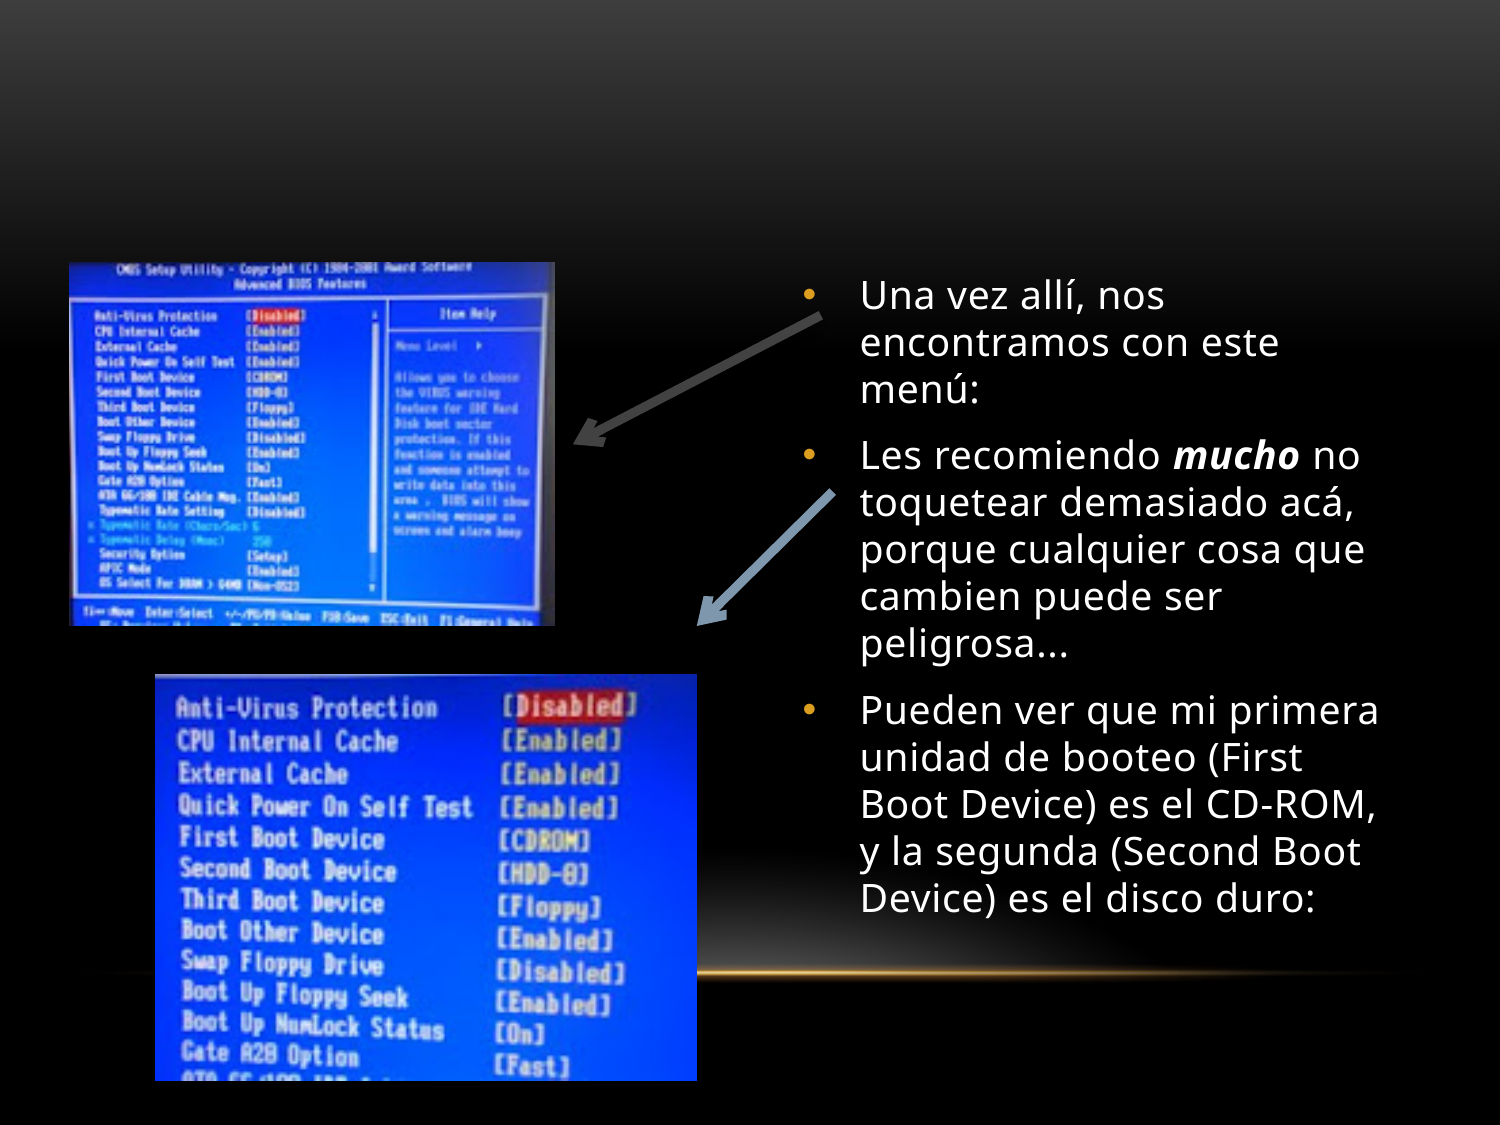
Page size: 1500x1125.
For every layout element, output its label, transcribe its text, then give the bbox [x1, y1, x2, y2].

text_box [696, 491, 833, 627]
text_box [572, 314, 822, 445]
picture [0, 0, 1500, 1125]
list Una vez allí, nos encontramos con este menú: Les recomiendo mucho no toquetear demasiado acá, porque cualquier cosa que cambien puede ser peligrosa... Pueden ver que mi primera unidad de booteo (First Boot Device) es el CD-ROM, y la segunda (Second Boot Device) es el disco duro: [787, 262, 1400, 938]
